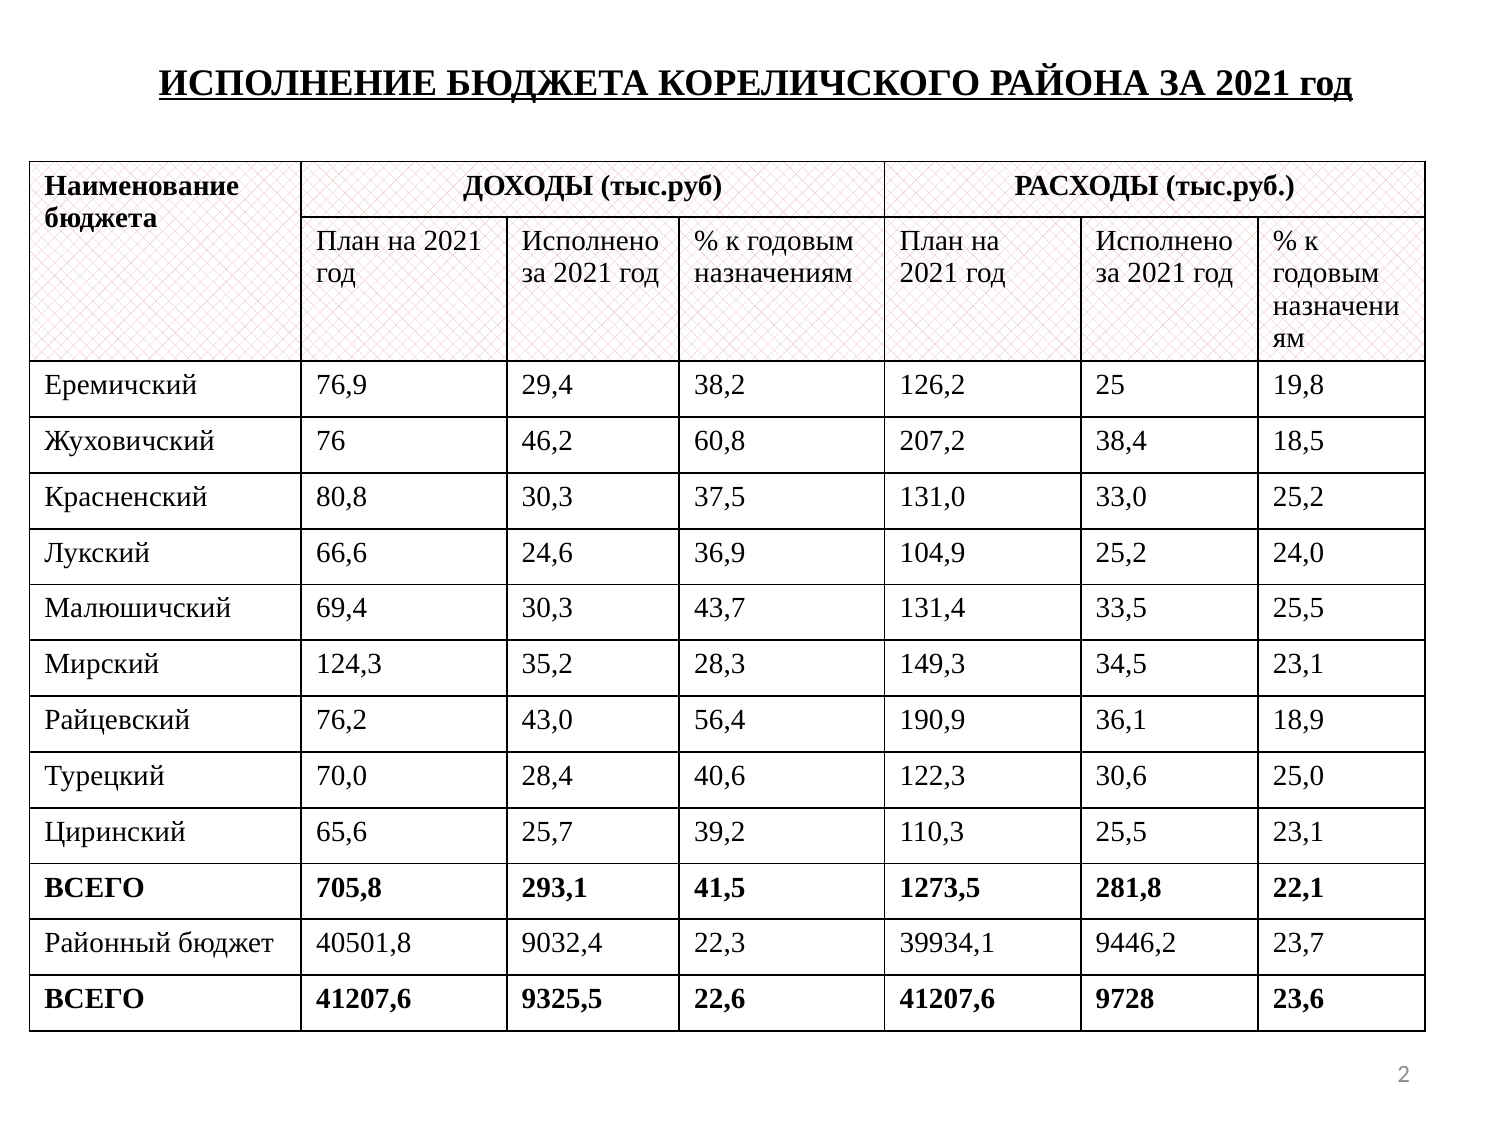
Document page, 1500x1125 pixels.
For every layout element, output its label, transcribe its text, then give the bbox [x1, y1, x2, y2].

table_cell 43,7 [680, 585, 884, 639]
table_cell 76 [302, 418, 506, 472]
table_cell 69,4 [302, 585, 506, 639]
table_cell 23,1 [1259, 641, 1424, 695]
table_header Наименование бюджета [30, 162, 300, 360]
table_cell 36,9 [680, 530, 884, 584]
table_cell 40501,8 [302, 920, 506, 974]
slide_number 2 [1074, 1042, 1425, 1103]
table_cell 25 [1082, 362, 1257, 416]
table_cell 24,0 [1259, 530, 1424, 584]
table_cell 40,6 [680, 753, 884, 807]
table_cell 37,5 [680, 474, 884, 528]
table_cell 131,4 [885, 585, 1080, 639]
table_header ИСПОЛНЕНИЕ БЮДЖЕТА КОРЕЛИЧСКОГО РАЙОНА ЗА 2021 год [113, 55, 1399, 121]
table_cell 18,5 [1259, 418, 1424, 472]
table_cell План на 2021 год [302, 218, 506, 360]
table_cell 18,9 [1259, 697, 1424, 751]
table_cell Циринский [30, 809, 300, 863]
table_cell 22,3 [680, 920, 884, 974]
table_cell 29,4 [508, 362, 678, 416]
table_cell 22,6 [680, 976, 884, 1030]
table_cell 22,1 [1259, 864, 1424, 918]
table_cell Районный бюджет [30, 920, 300, 974]
table_cell 281,8 [1082, 864, 1257, 918]
table_cell 24,6 [508, 530, 678, 584]
table_cell ВСЕГО [30, 976, 300, 1030]
table_cell 25,5 [1082, 809, 1257, 863]
table_cell 41207,6 [885, 976, 1080, 1030]
table_cell Турецкий [30, 753, 300, 807]
table_cell 25,0 [1259, 753, 1424, 807]
table_cell 23,6 [1259, 976, 1424, 1030]
table_cell 38,2 [680, 362, 884, 416]
table_cell % к годовым назначениям [680, 218, 884, 360]
table_cell 124,3 [302, 641, 506, 695]
table_cell 293,1 [508, 864, 678, 918]
table_cell 35,2 [508, 641, 678, 695]
table_cell 190,9 [885, 697, 1080, 751]
table_cell Райцевский [30, 697, 300, 751]
table_cell 30,3 [508, 474, 678, 528]
table_cell 60,8 [680, 418, 884, 472]
table_cell 65,6 [302, 809, 506, 863]
table_cell 66,6 [302, 530, 506, 584]
table_cell 25,7 [508, 809, 678, 863]
table_cell 39,2 [680, 809, 884, 863]
table_cell Мирский [30, 641, 300, 695]
table_cell 41,5 [680, 864, 884, 918]
table_cell 705,8 [302, 864, 506, 918]
table_cell 126,2 [885, 362, 1080, 416]
table_cell 25,5 [1259, 585, 1424, 639]
table_cell 39934,1 [885, 920, 1080, 974]
table_cell 80,8 [302, 474, 506, 528]
table_cell 104,9 [885, 530, 1080, 584]
table_cell 76,9 [302, 362, 506, 416]
table_cell 36,1 [1082, 697, 1257, 751]
table_cell 33,5 [1082, 585, 1257, 639]
table_cell 122,3 [885, 753, 1080, 807]
table_header ДОХОДЫ (тыс.руб) [302, 162, 884, 216]
table_cell 1273,5 [885, 864, 1080, 918]
table_cell 207,2 [885, 418, 1080, 472]
table_cell Малюшичский [30, 585, 300, 639]
table_cell 46,2 [508, 418, 678, 472]
table_cell 76,2 [302, 697, 506, 751]
table_cell 110,3 [885, 809, 1080, 863]
table_cell 70,0 [302, 753, 506, 807]
table_cell 149,3 [885, 641, 1080, 695]
table_cell План на 2021 год [885, 218, 1080, 360]
table_cell % к годовым назначениям [1259, 218, 1424, 360]
table_cell 9325,5 [508, 976, 678, 1030]
table_cell 38,4 [1082, 418, 1257, 472]
table_header РАСХОДЫ (тыс.руб.) [885, 162, 1424, 216]
table_cell 28,4 [508, 753, 678, 807]
table_cell 9446,2 [1082, 920, 1257, 974]
table_cell 19,8 [1259, 362, 1424, 416]
table_cell 9032,4 [508, 920, 678, 974]
table_cell Исполнено за 2021 год [508, 218, 678, 360]
table_cell 41207,6 [302, 976, 506, 1030]
table_cell 43,0 [508, 697, 678, 751]
table_cell 30,6 [1082, 753, 1257, 807]
table_cell Исполнено за 2021 год [1082, 218, 1257, 360]
table_cell 33,0 [1082, 474, 1257, 528]
table_cell Лукский [30, 530, 300, 584]
table_cell Еремичский [30, 362, 300, 416]
table_cell 131,0 [885, 474, 1080, 528]
table_cell 25,2 [1082, 530, 1257, 584]
table_cell 30,3 [508, 585, 678, 639]
table_cell Красненский [30, 474, 300, 528]
table_cell 34,5 [1082, 641, 1257, 695]
table_cell 9728 [1082, 976, 1257, 1030]
table_cell 28,3 [680, 641, 884, 695]
table_cell Жуховичский [30, 418, 300, 472]
table_cell ВСЕГО [30, 864, 300, 918]
table_cell 56,4 [680, 697, 884, 751]
table_cell 23,1 [1259, 809, 1424, 863]
table_cell 23,7 [1259, 920, 1424, 974]
table_cell 25,2 [1259, 474, 1424, 528]
